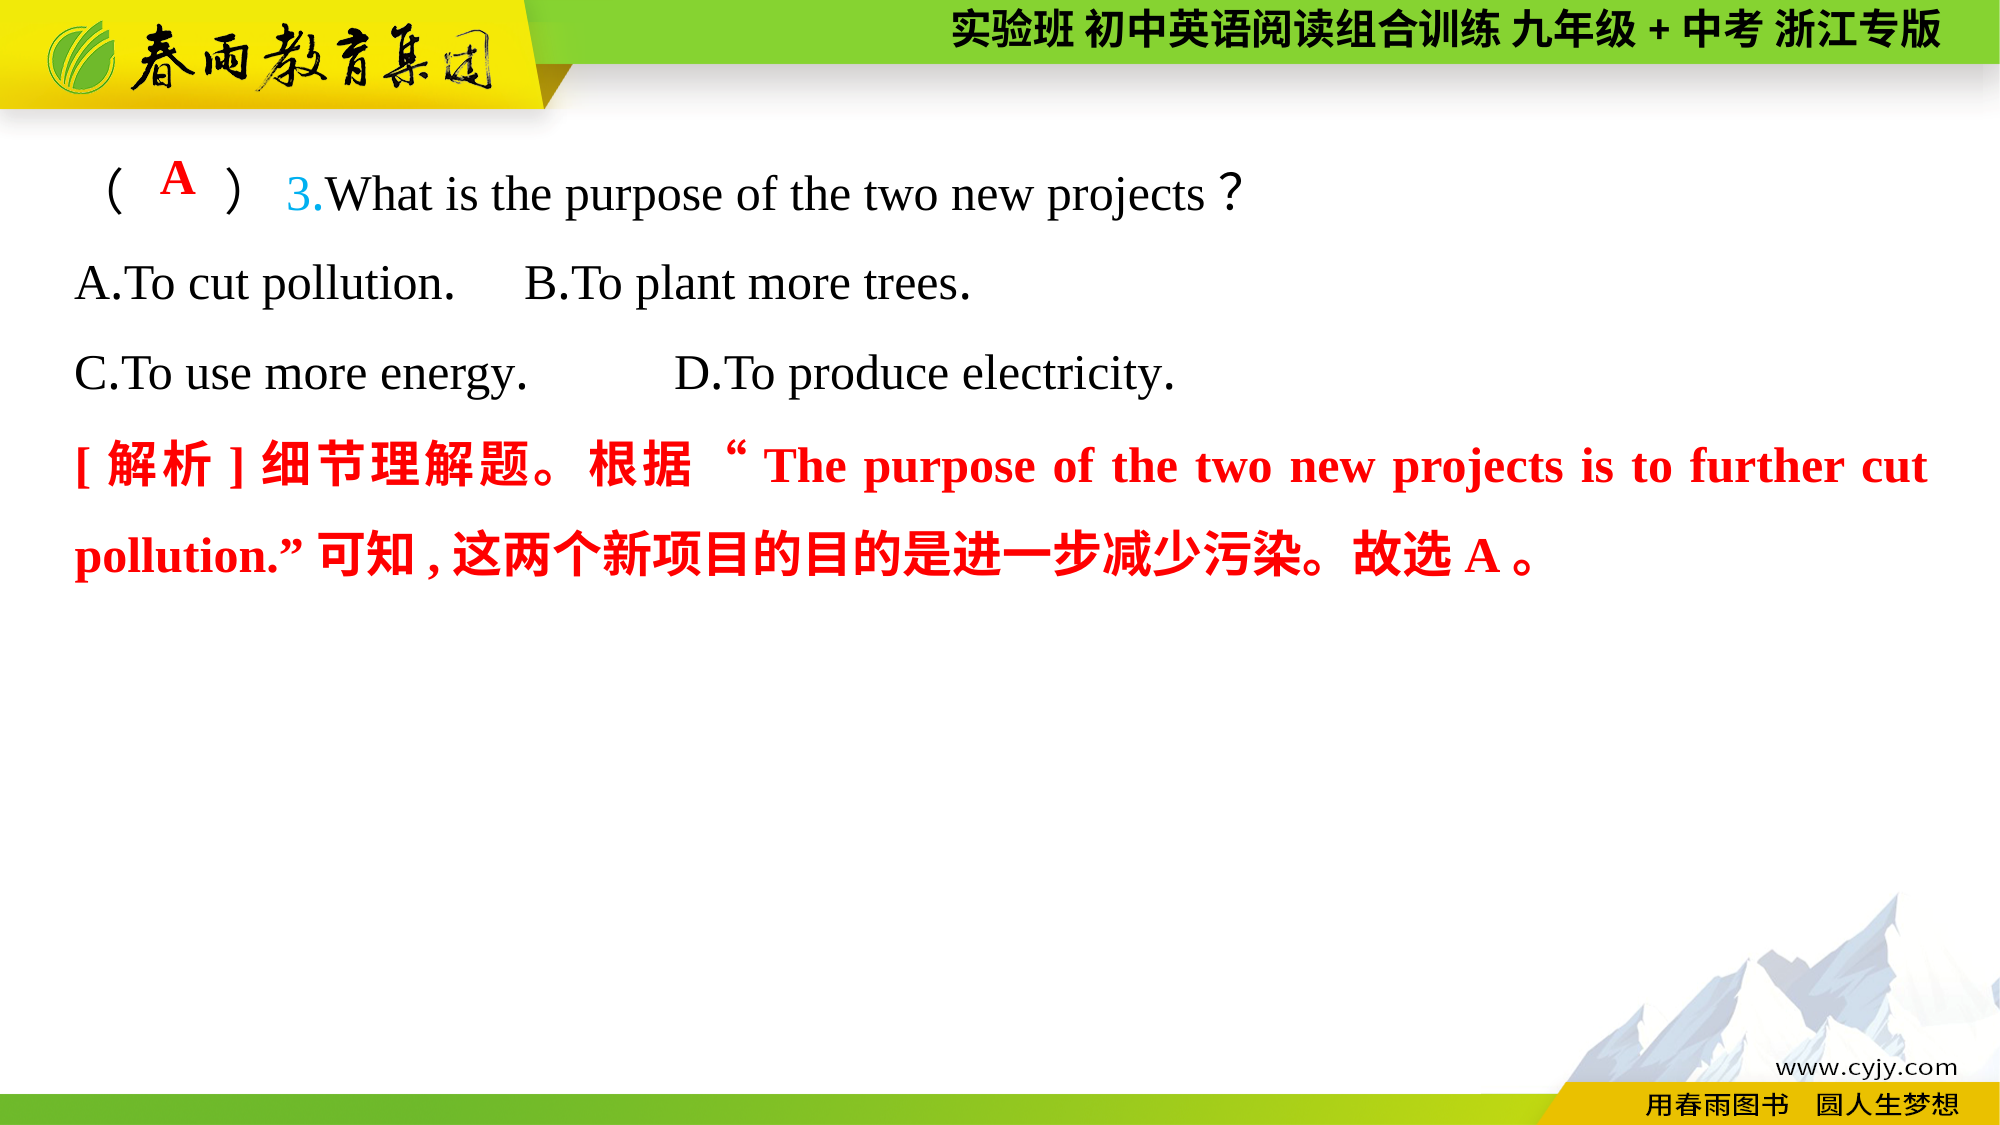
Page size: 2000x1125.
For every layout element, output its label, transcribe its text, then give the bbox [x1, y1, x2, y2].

picture [0, 0, 2000, 1125]
text_box A [144, 137, 211, 212]
text_box [解析]细节理解题。根据“The purpose of the two new projects is to further cut pollution.”可知,这两个新项目的目的是进一步减少污染。故选A。 [59, 395, 1944, 590]
list （ ）3.What is the purpose of the two new projects？ A.To cut pollution. B.To plant more trees. C.To use more energy. D.To produce electricity. [59, 122, 1944, 395]
